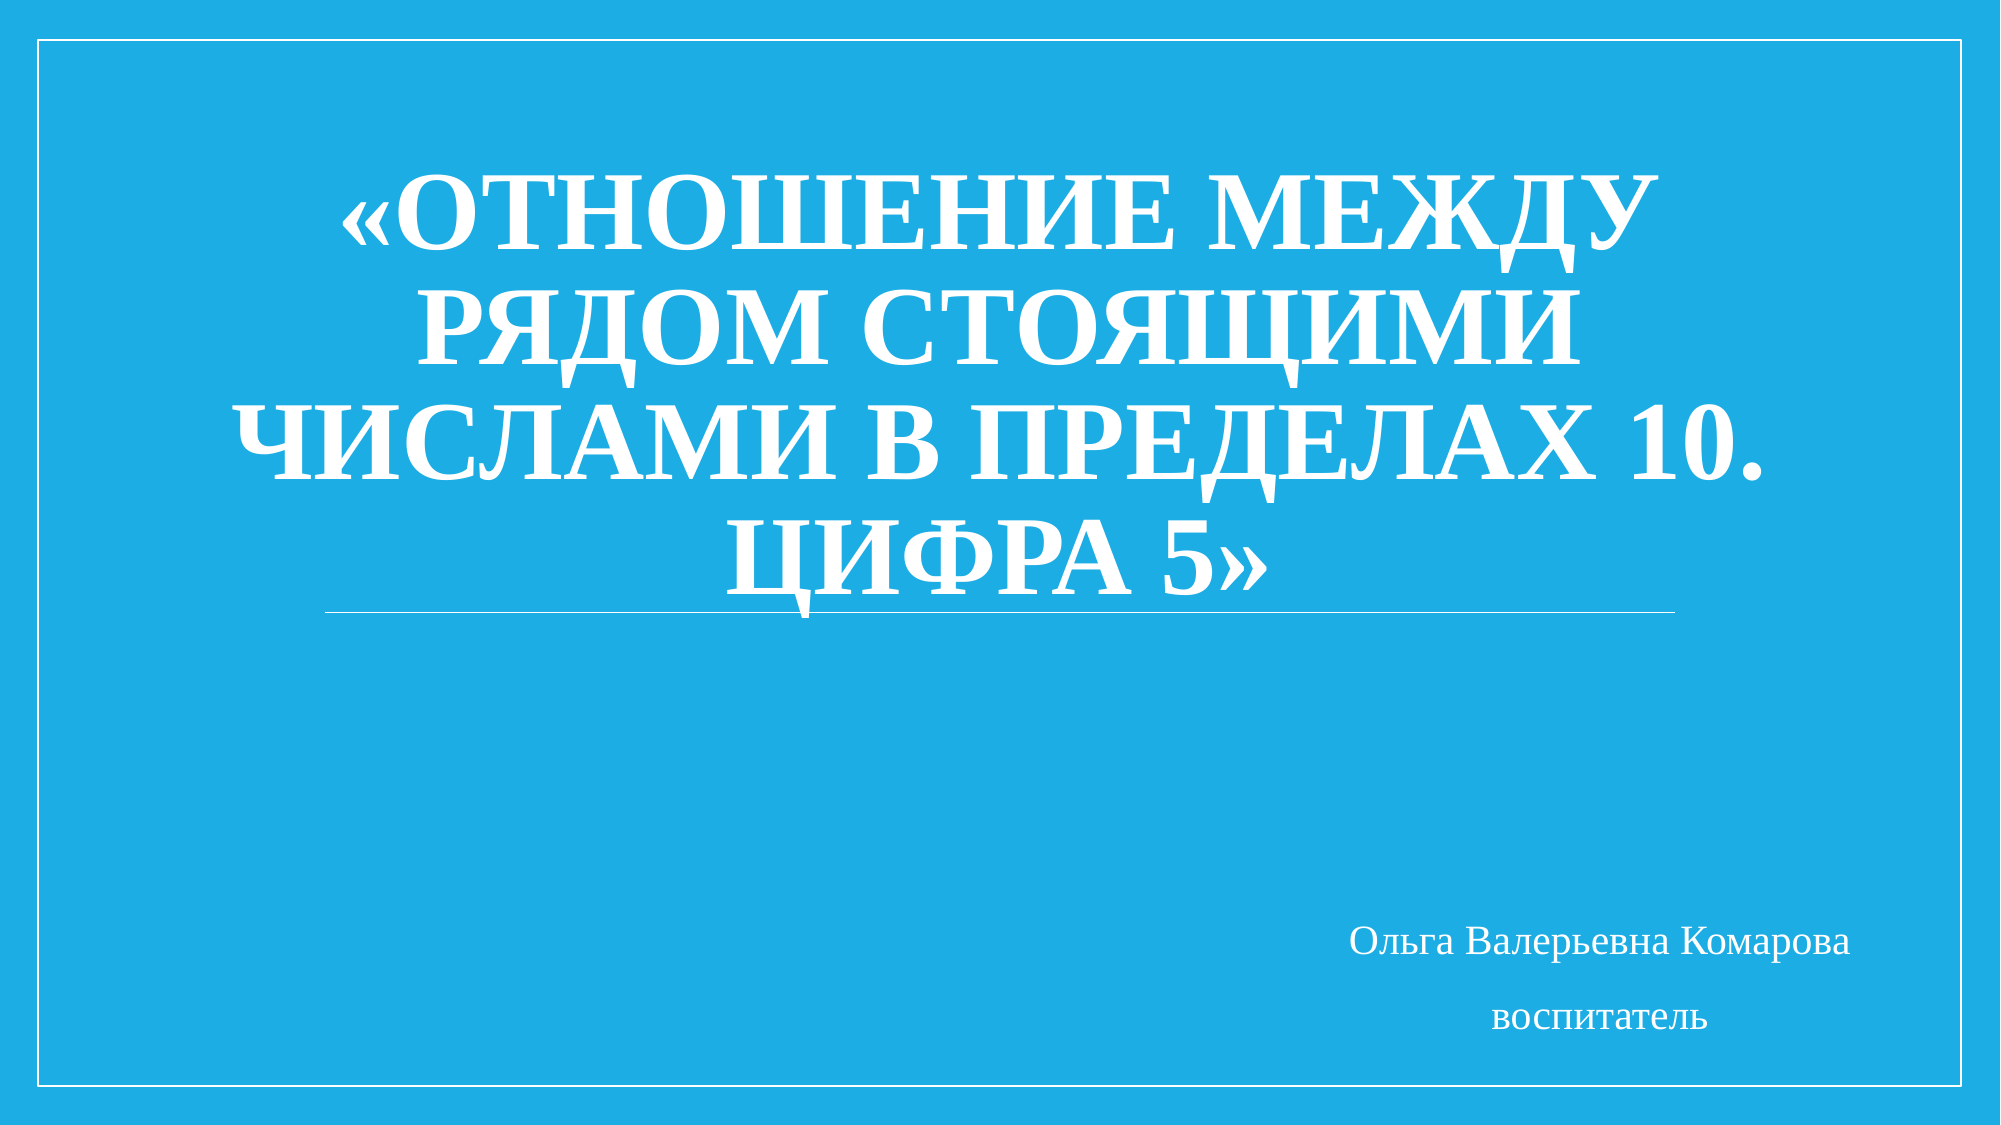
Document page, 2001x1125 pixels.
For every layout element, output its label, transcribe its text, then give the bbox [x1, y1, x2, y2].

title «Отношение между рядом стоящими числами в пределах 10. Цифра 5» [182, 144, 1818, 625]
subtitle Ольга Валерьевна Комарова воспитатель [1280, 911, 1920, 1052]
